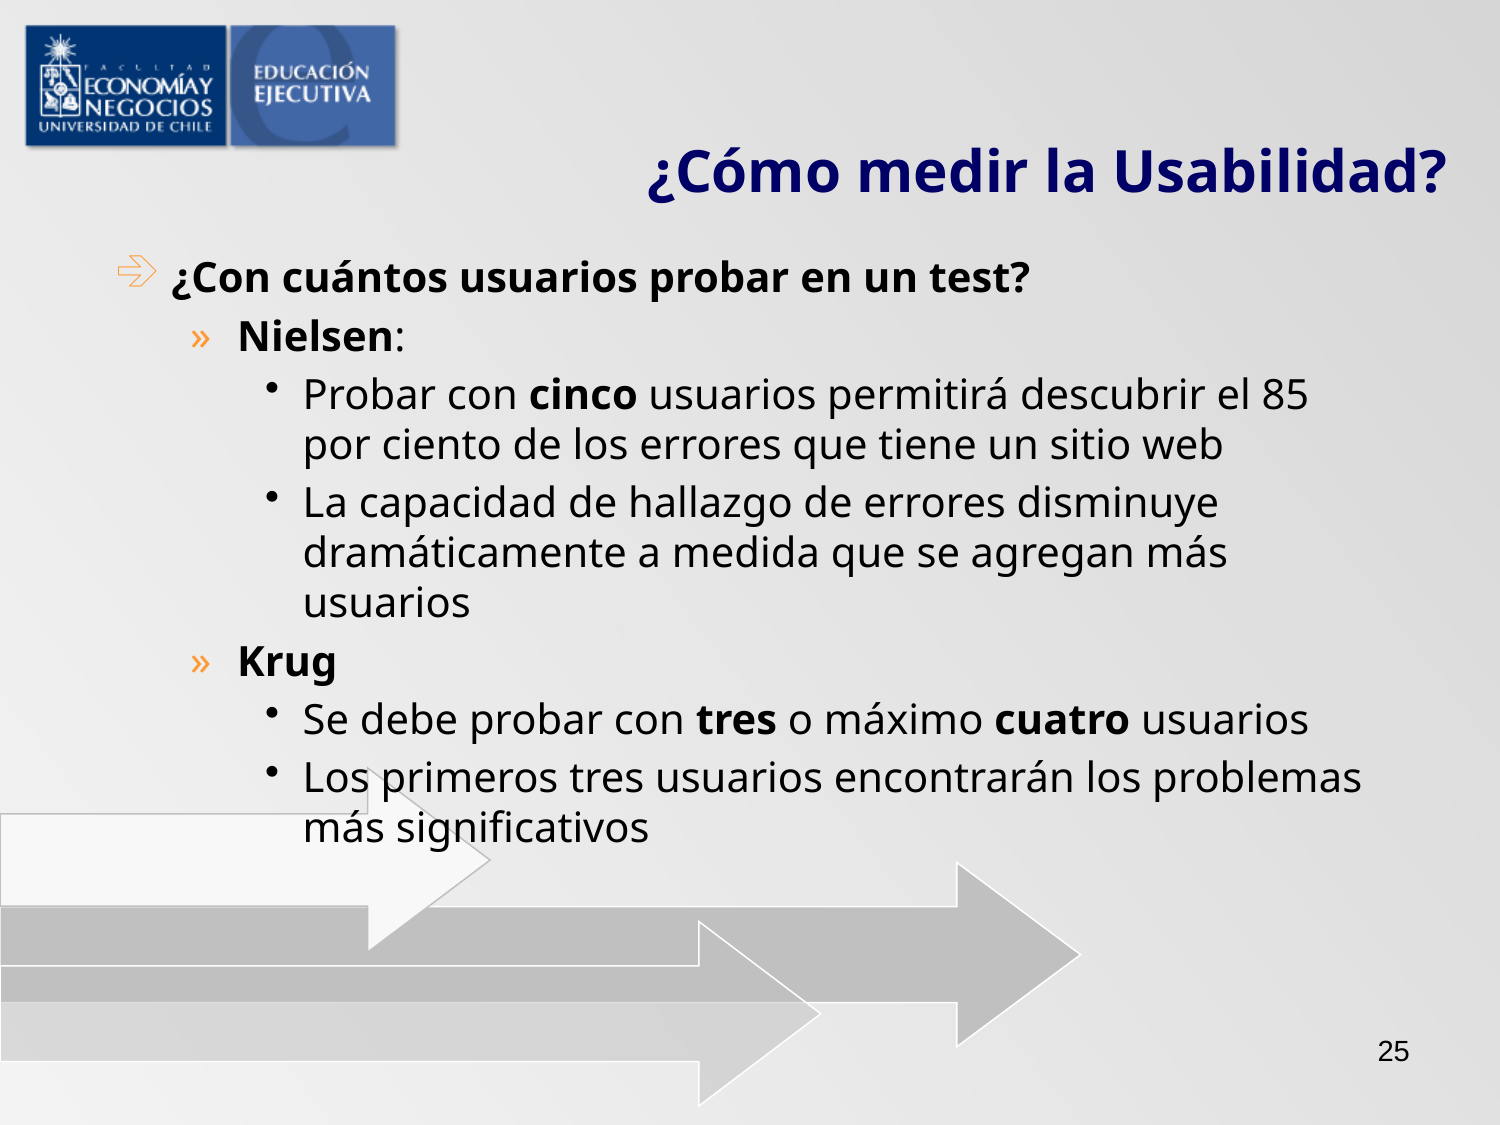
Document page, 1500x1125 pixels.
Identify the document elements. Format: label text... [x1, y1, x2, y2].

picture [0, 0, 1500, 1125]
list ¿Con cuántos usuarios probar en un test? Nielsen: Probar con cinco usuarios permitirá descubrir el 85 por ciento de los errores que tiene un sitio web La capacidad de hallazgo de errores disminuye dramáticamente a medida que se agregan más usuarios Krug Se debe probar con tres o máximo cuatro usuarios Los primeros tres usuarios encontrarán los problemas más significativos [100, 243, 1401, 957]
title ¿Cómo medir la Usabilidad? [162, 74, 1463, 263]
slide_number 25 [1074, 1024, 1426, 1103]
